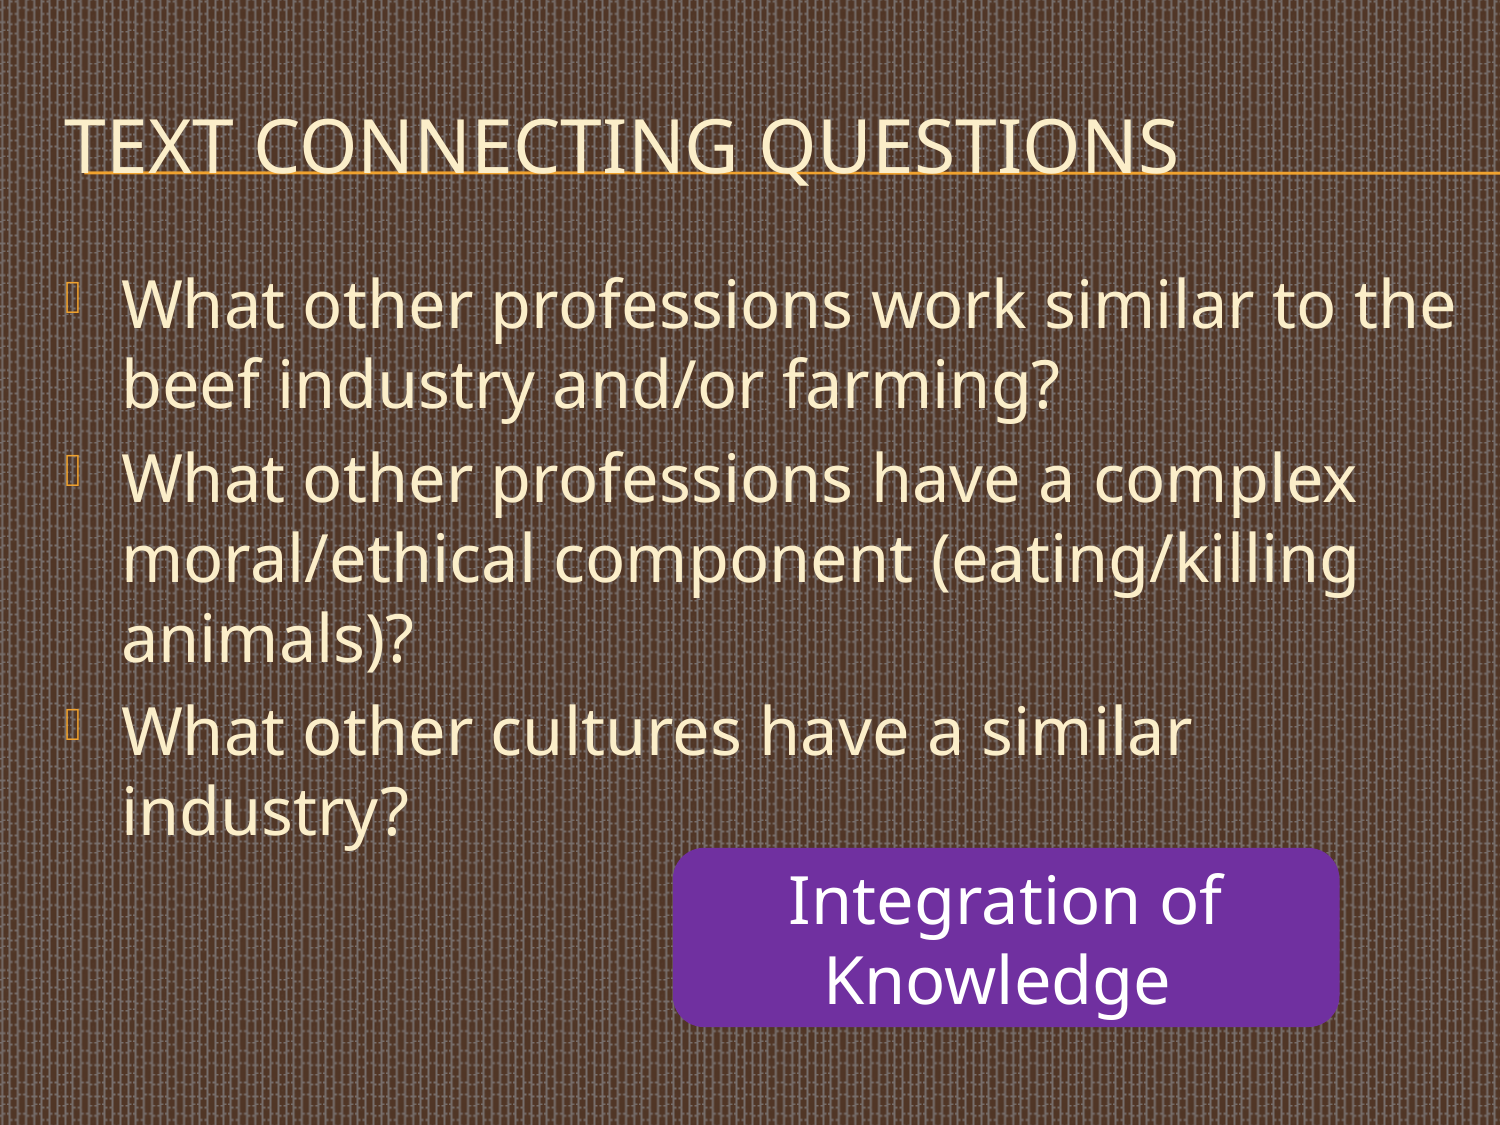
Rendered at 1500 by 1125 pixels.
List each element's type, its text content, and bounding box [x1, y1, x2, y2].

title Text connecting questions [50, 75, 1475, 213]
text_box Integration of Knowledge [672, 847, 1340, 1028]
list What other professions work similar to the beef industry and/or farming? What other professions have a complex moral/ethical component (eating/killing animals)? What other cultures have a similar industry? [50, 254, 1475, 998]
